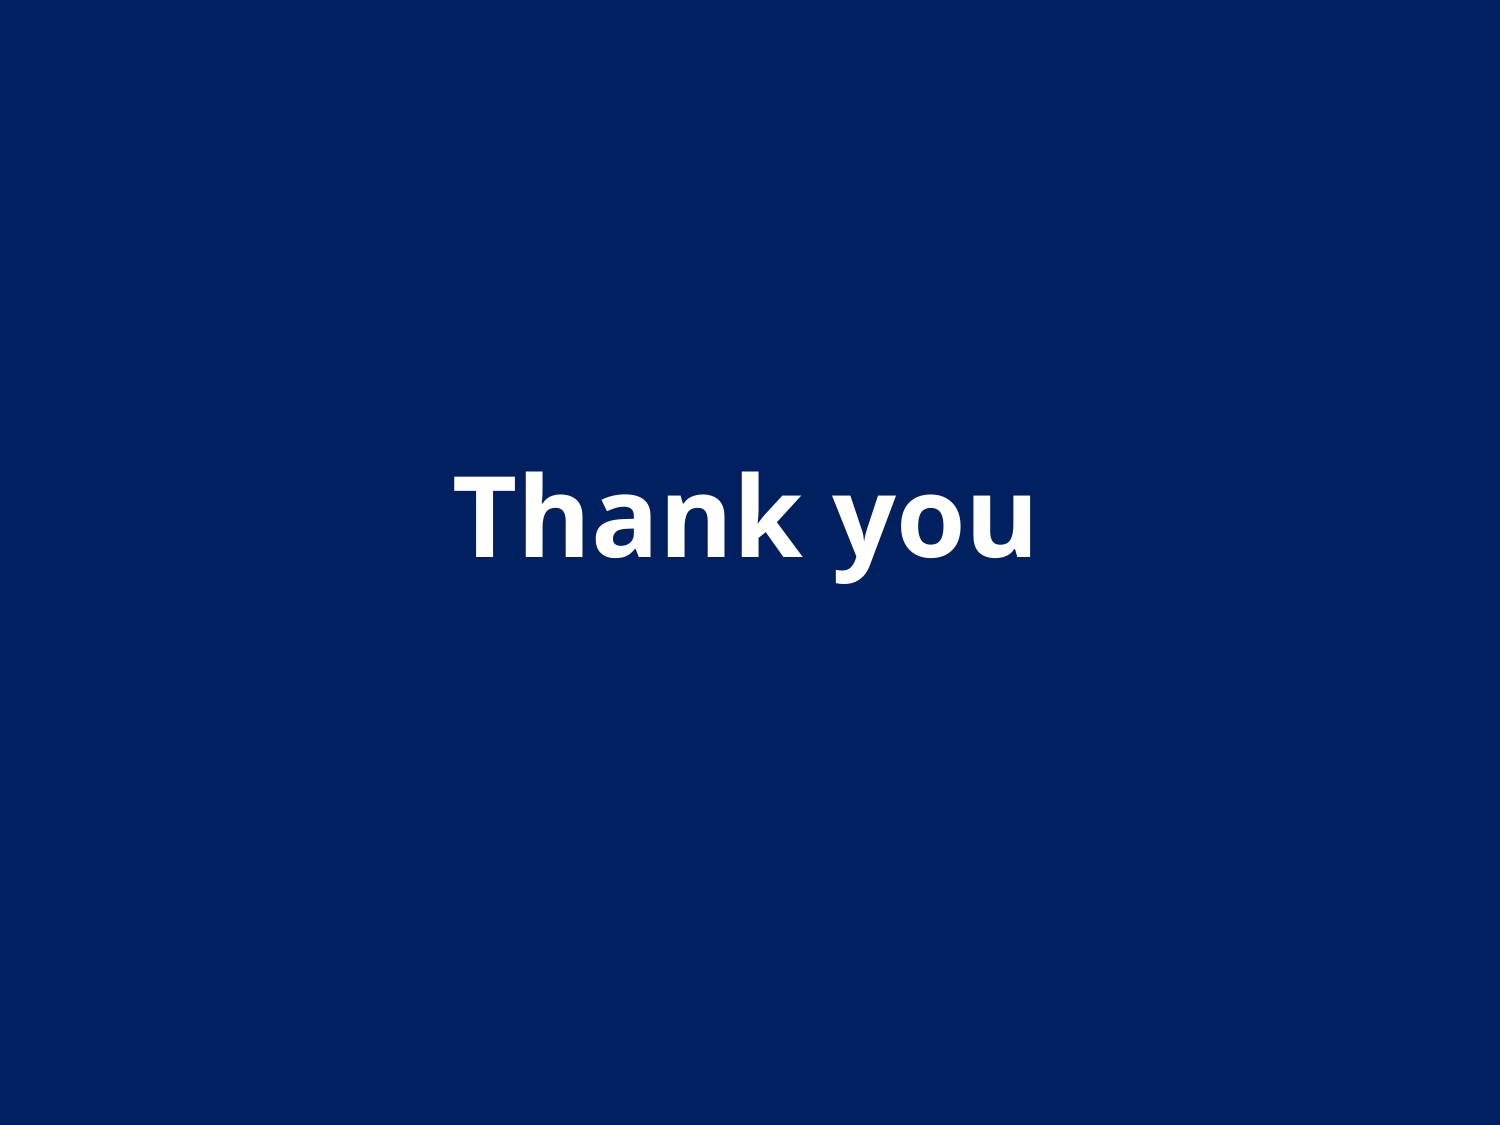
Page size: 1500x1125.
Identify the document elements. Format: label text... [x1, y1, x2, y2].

text_box Thank you [437, 437, 1150, 588]
